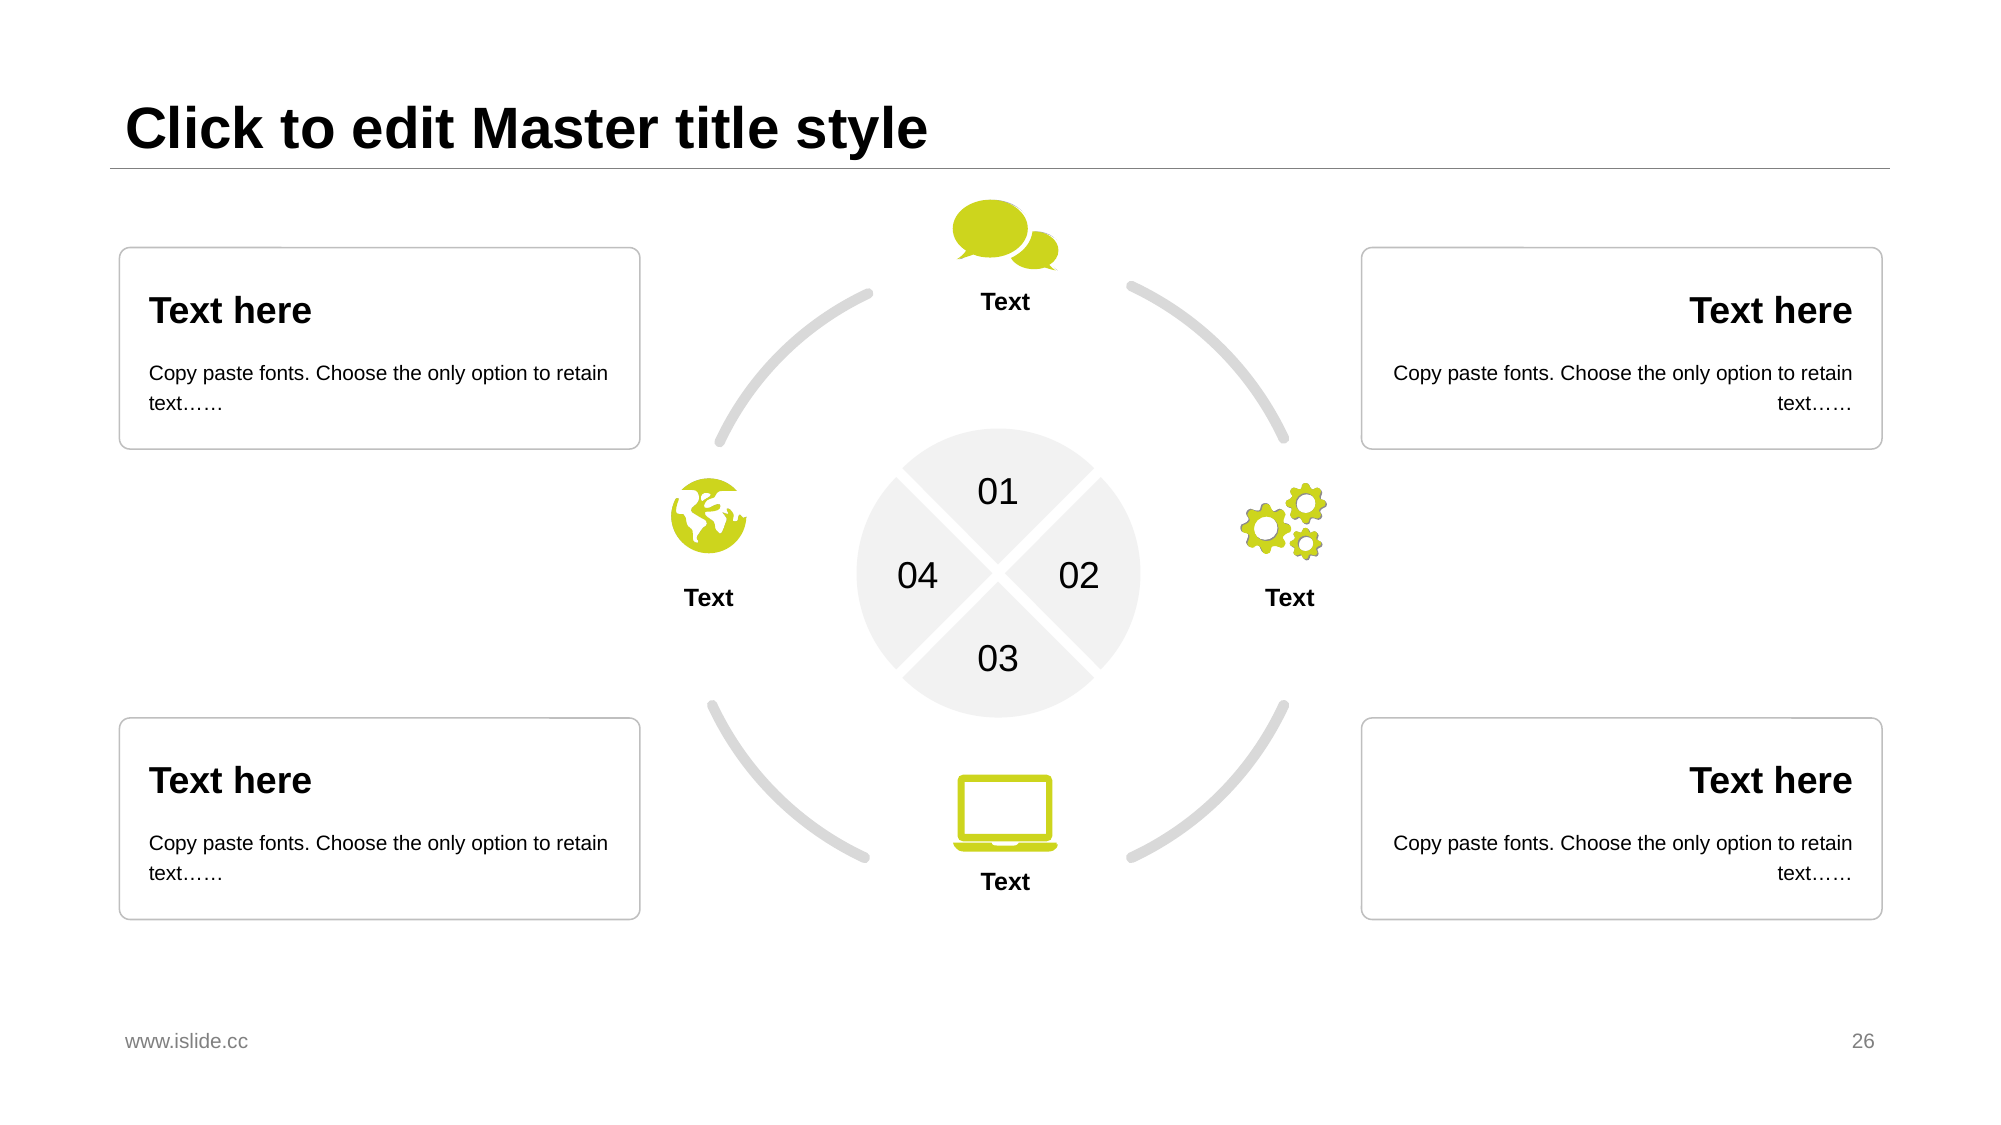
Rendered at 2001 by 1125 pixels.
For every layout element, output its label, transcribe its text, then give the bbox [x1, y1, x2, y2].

slide_number 26 [1412, 1023, 1890, 1058]
footer www.islide.cc [109, 1023, 790, 1058]
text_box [119, 199, 1882, 933]
title Click to edit Master title style [109, 0, 1890, 169]
